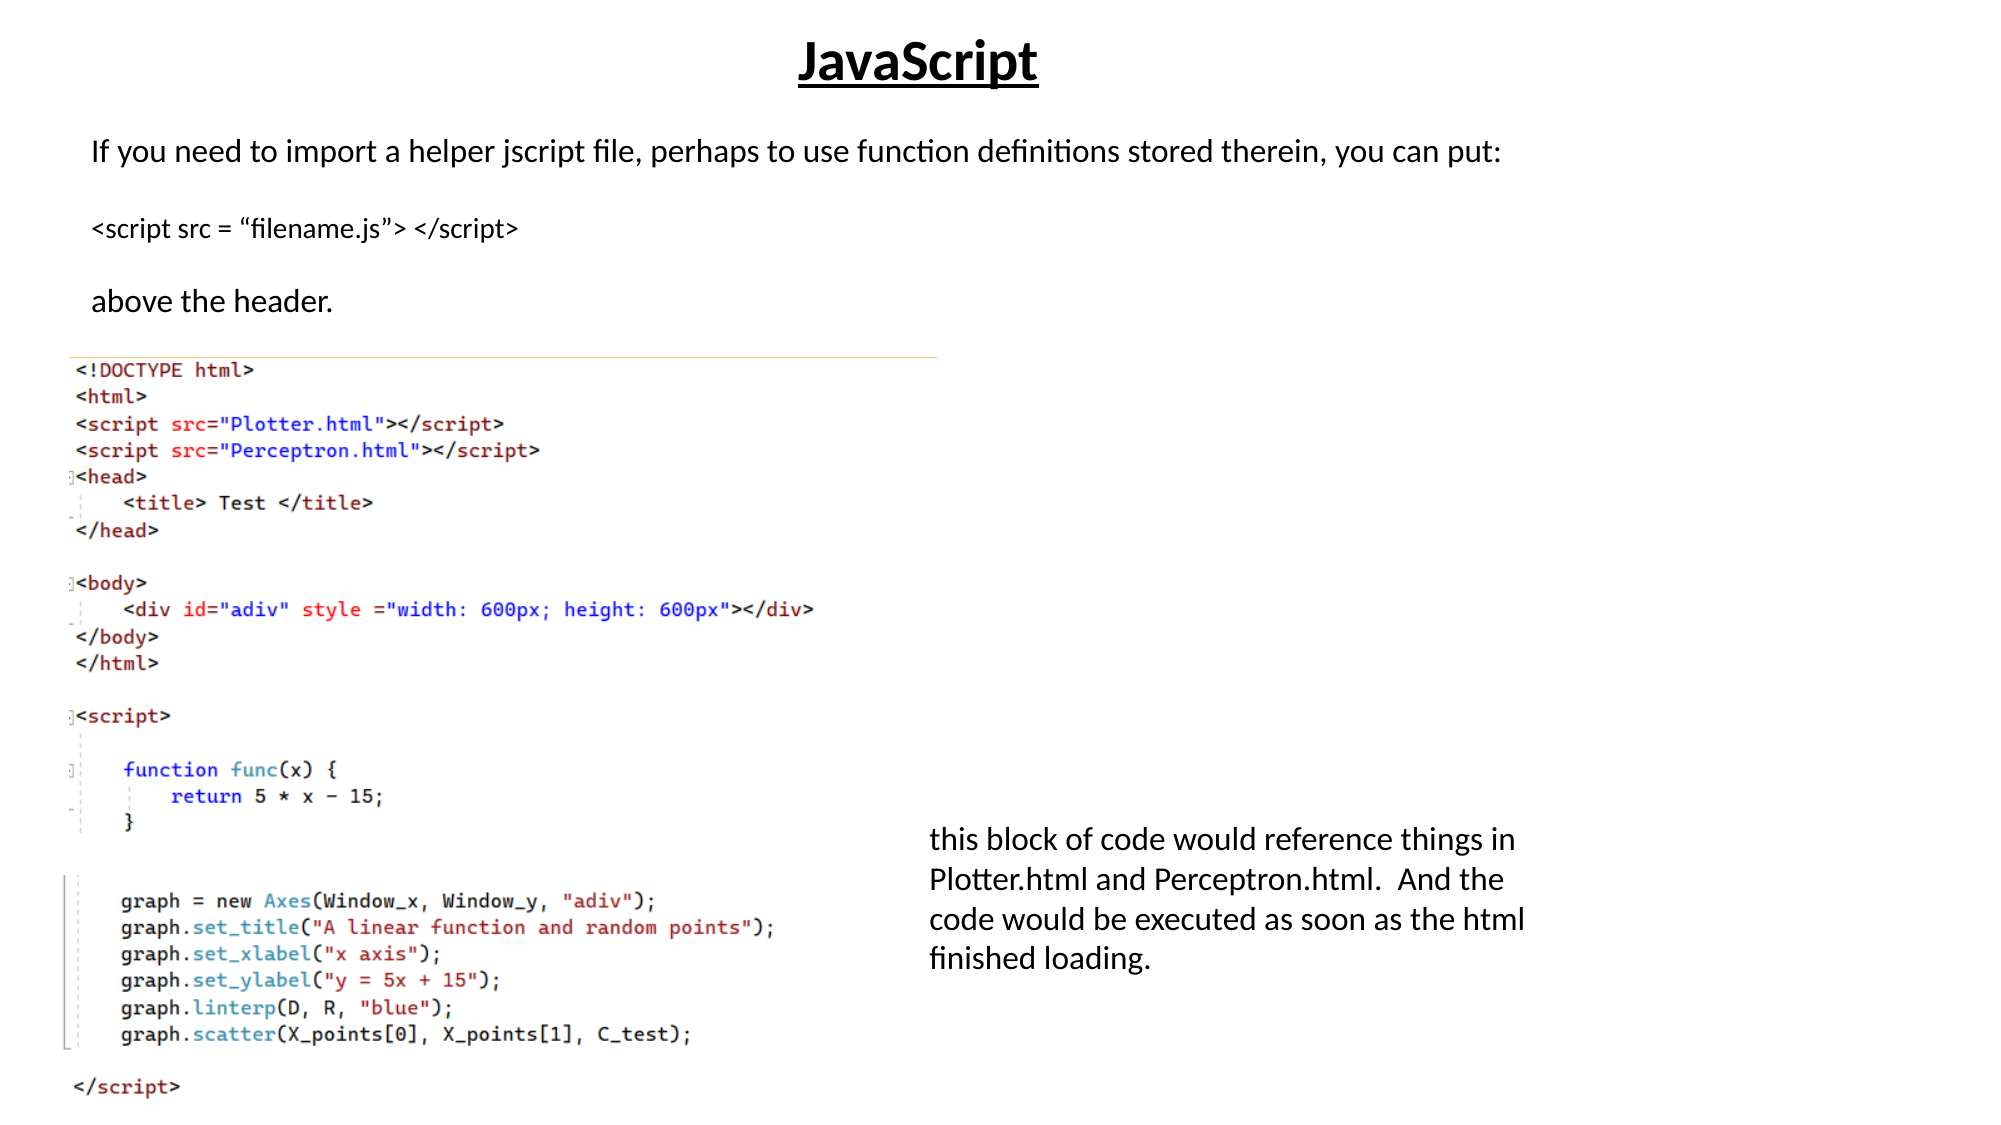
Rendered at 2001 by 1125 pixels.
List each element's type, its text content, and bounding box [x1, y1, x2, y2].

picture [69, 357, 938, 833]
text_box If you need to import a helper jscript file, perhaps to use function definitions stored therein, you can put: <script src = “filename.js”> </script> above the header. [76, 121, 1720, 327]
text_box JavaScript [783, 14, 1091, 100]
picture [54, 875, 850, 1105]
text_box this block of code would reference things in Plotter.html and Perceptron.html. And the code would be executed as soon as the html finished loading. [914, 809, 1588, 985]
